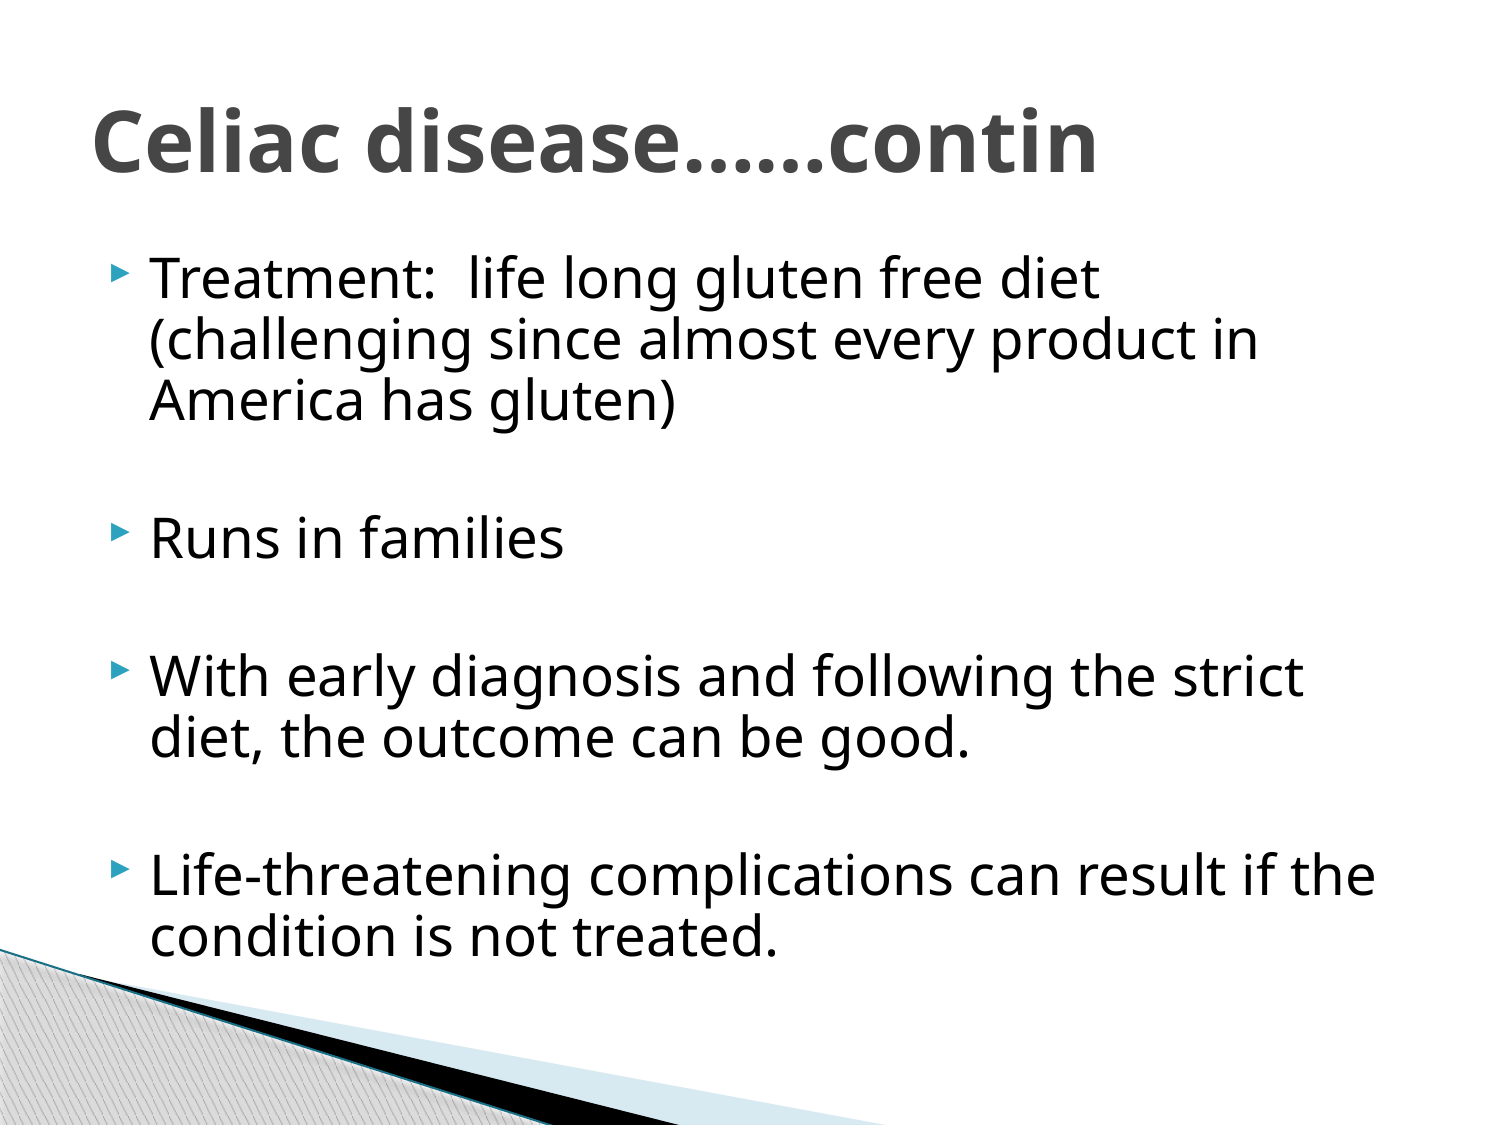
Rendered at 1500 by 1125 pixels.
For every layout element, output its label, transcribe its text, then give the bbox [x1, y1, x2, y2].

title Celiac disease……contin [75, 45, 1425, 233]
list Treatment: life long gluten free diet (challenging since almost every product in America has gluten) Runs in families With early diagnosis and following the strict diet, the outcome can be good. Life-threatening complications can result if the condition is not treated. [74, 242, 1426, 986]
